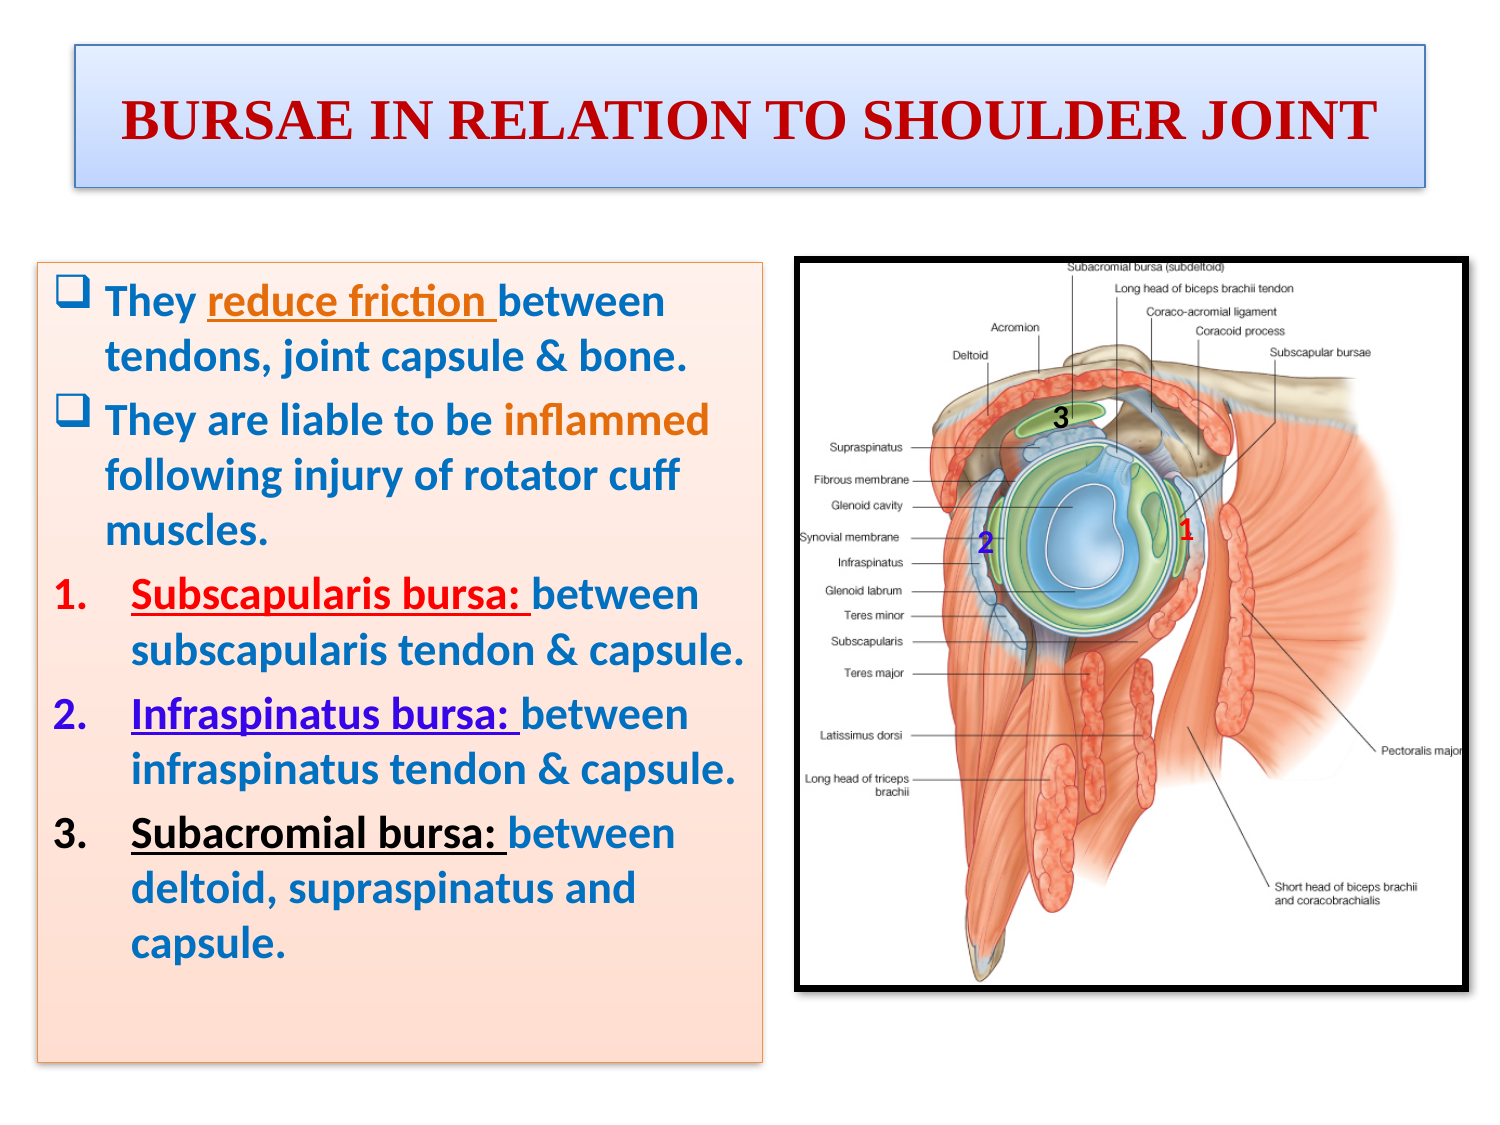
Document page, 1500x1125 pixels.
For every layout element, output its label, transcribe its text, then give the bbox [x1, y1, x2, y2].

list They reduce friction between tendons, joint capsule & bone. They are liable to be inflammed following injury of rotator cuff muscles. Subscapularis bursa: between subscapularis tendon & capsule. Infraspinatus bursa: between infraspinatus tendon & capsule. Subacromial bursa: between deltoid, supraspinatus and capsule. [37, 262, 763, 1063]
title BURSAE IN RELATION TO SHOULDER JOINT [74, 44, 1426, 188]
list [799, 262, 1463, 986]
